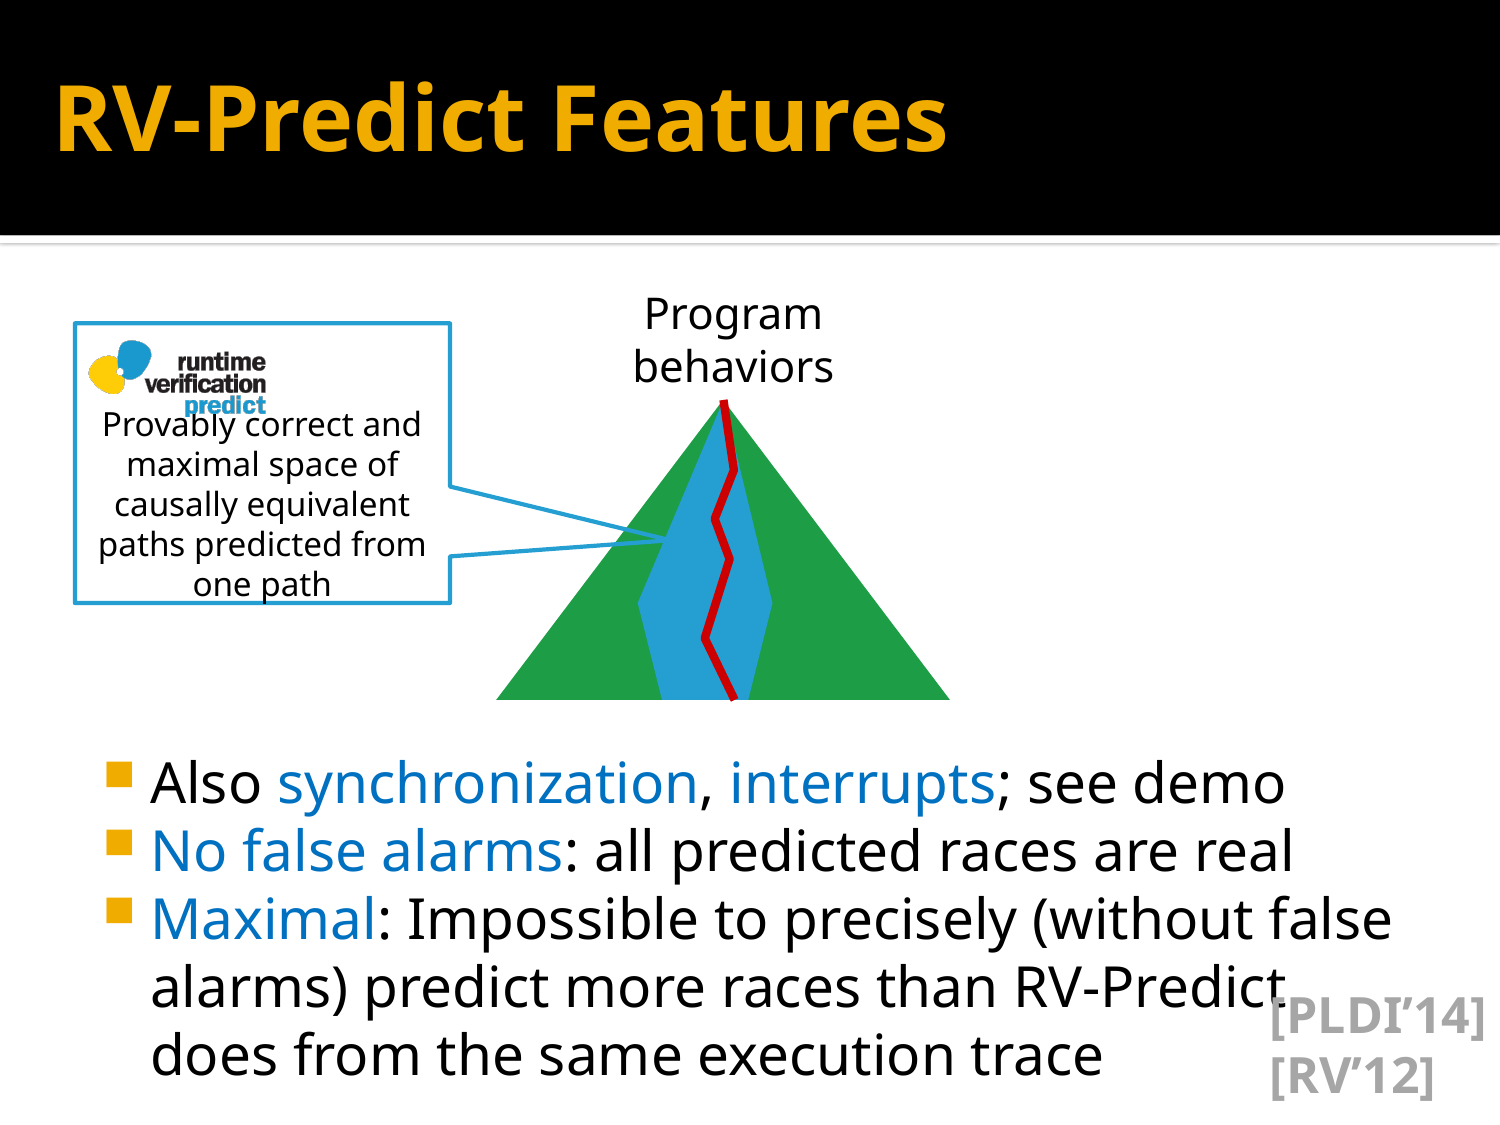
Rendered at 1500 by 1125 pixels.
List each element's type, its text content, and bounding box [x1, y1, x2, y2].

title RV-Predict Features [37, 12, 1352, 218]
text_box Provably correct and maximal space of causally equivalent paths predicted from one path [71, 319, 490, 607]
text_box Program behaviors [617, 278, 850, 398]
list Also synchronization, interrupts; see demo No false alarms: all predicted races are real Maximal: Impossible to precisely (without false alarms) predict more races than RV-Predict does from the same execution trace [75, 732, 1413, 1100]
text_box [496, 399, 950, 700]
text_box [PLDI’14] [RV’12] [1255, 976, 1500, 1111]
picture [86, 339, 268, 417]
